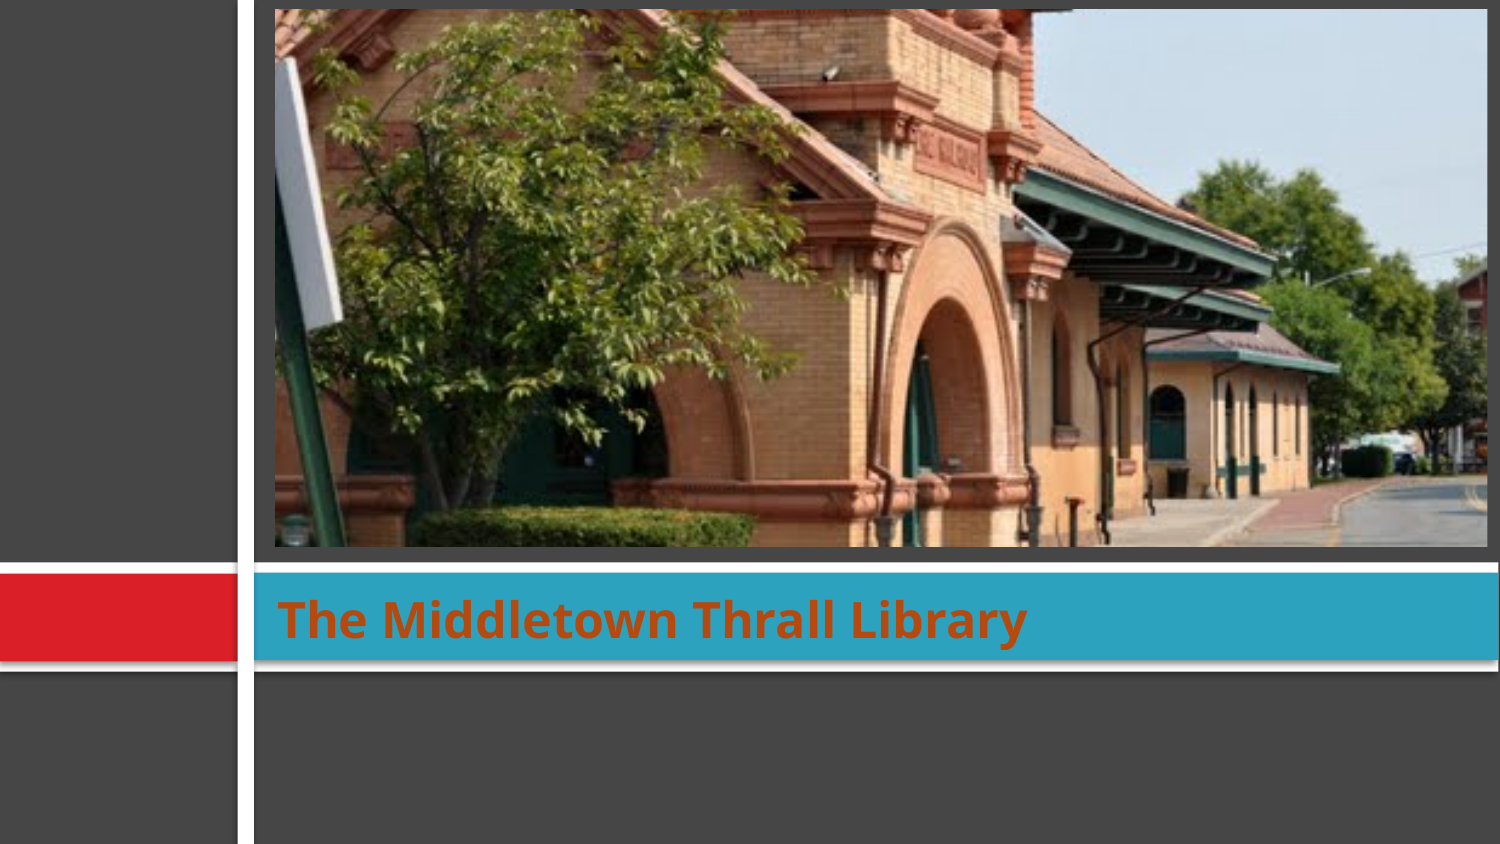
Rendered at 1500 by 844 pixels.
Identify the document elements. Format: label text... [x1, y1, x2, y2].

picture [274, 9, 1488, 548]
title The Middletown Thrall Library [262, 581, 1463, 657]
